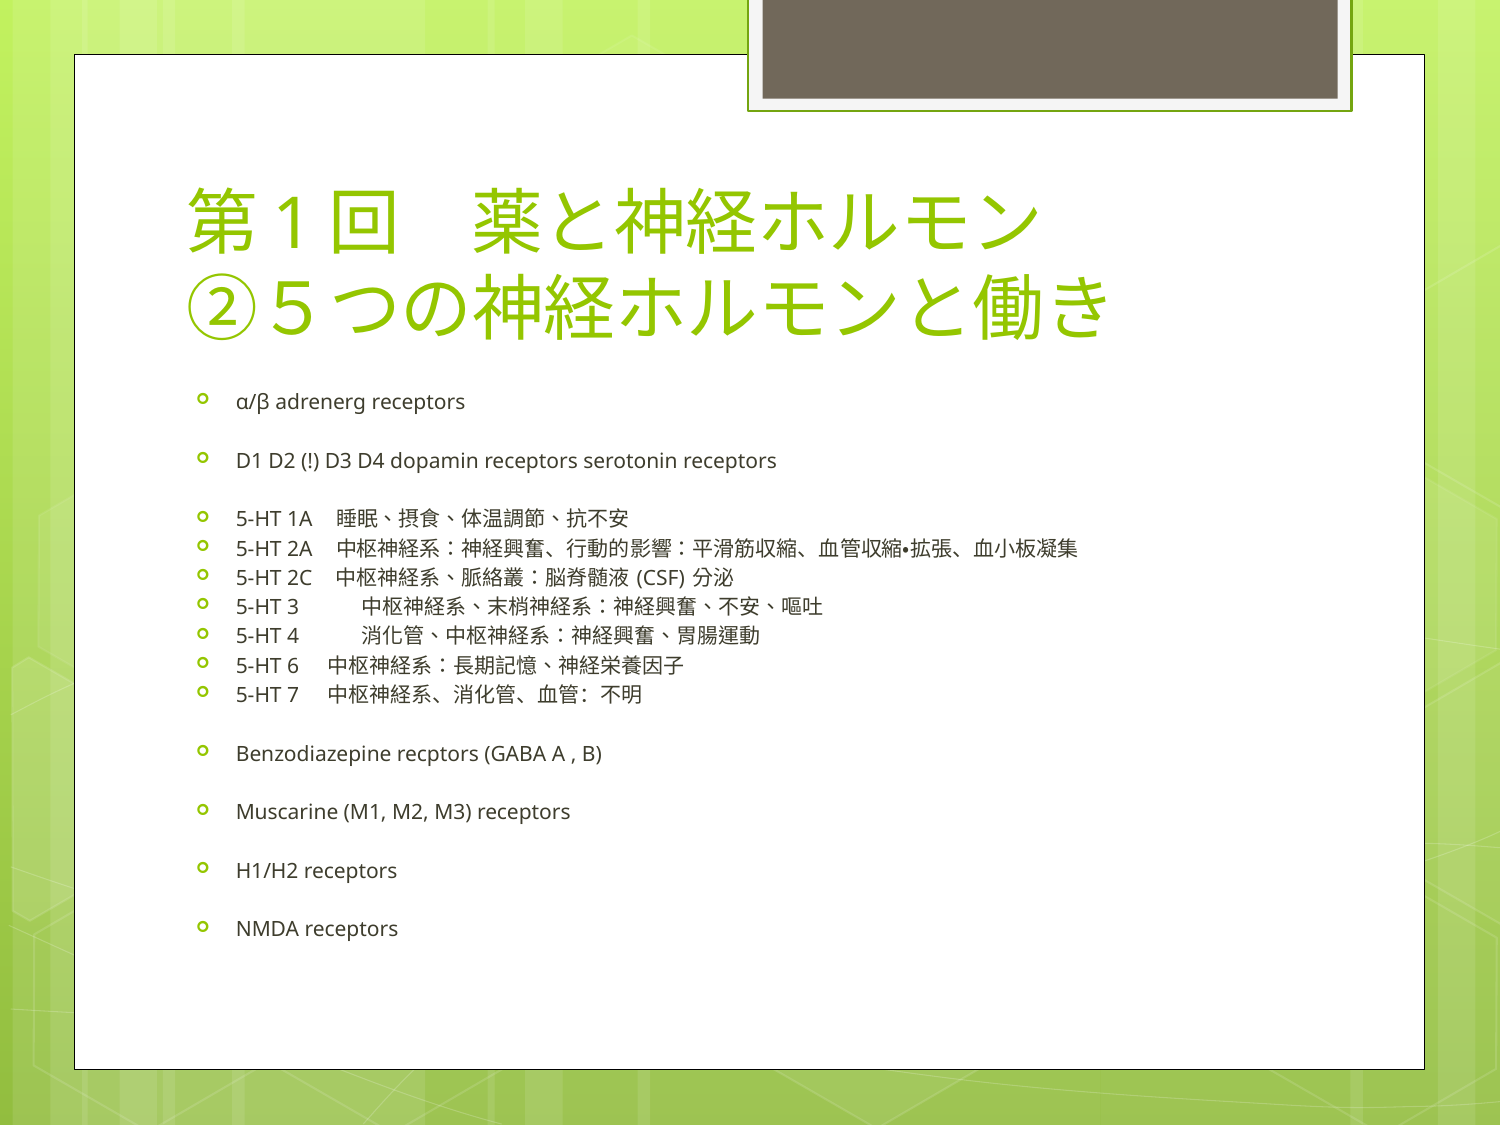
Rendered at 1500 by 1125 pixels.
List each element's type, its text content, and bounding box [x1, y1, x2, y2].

list α/β adrenerg receptors D1 D2 (!) D3 D4 dopamin receptors serotonin receptors 5-HT 1A 睡眠、摂食、体温調節、抗不安 5-HT 2A 中枢神経系：神経興奮、行動的影響：平滑筋収縮、血管収縮・拡張、血小板凝集 5-HT 2C 中枢神経系、脈絡叢：脳脊髄液 (CSF) 分泌 5-HT 3 中枢神経系、末梢神経系：神経興奮、不安、嘔吐 5-HT 4 消化管、中枢神経系：神経興奮、胃腸運動 5-HT 6 中枢神経系：長期記憶、神経栄養因子 5-HT 7 中枢神経系、消化管、血管：不明 Benzodiazepine recptors (GABA A , B) Muscarine (M1, M2, M3) receptors H1/H2 receptors NMDA receptors [171, 381, 1283, 957]
title 第1回 薬と神経ホルモン ②５つの神経ホルモンと働き [171, 168, 1324, 357]
